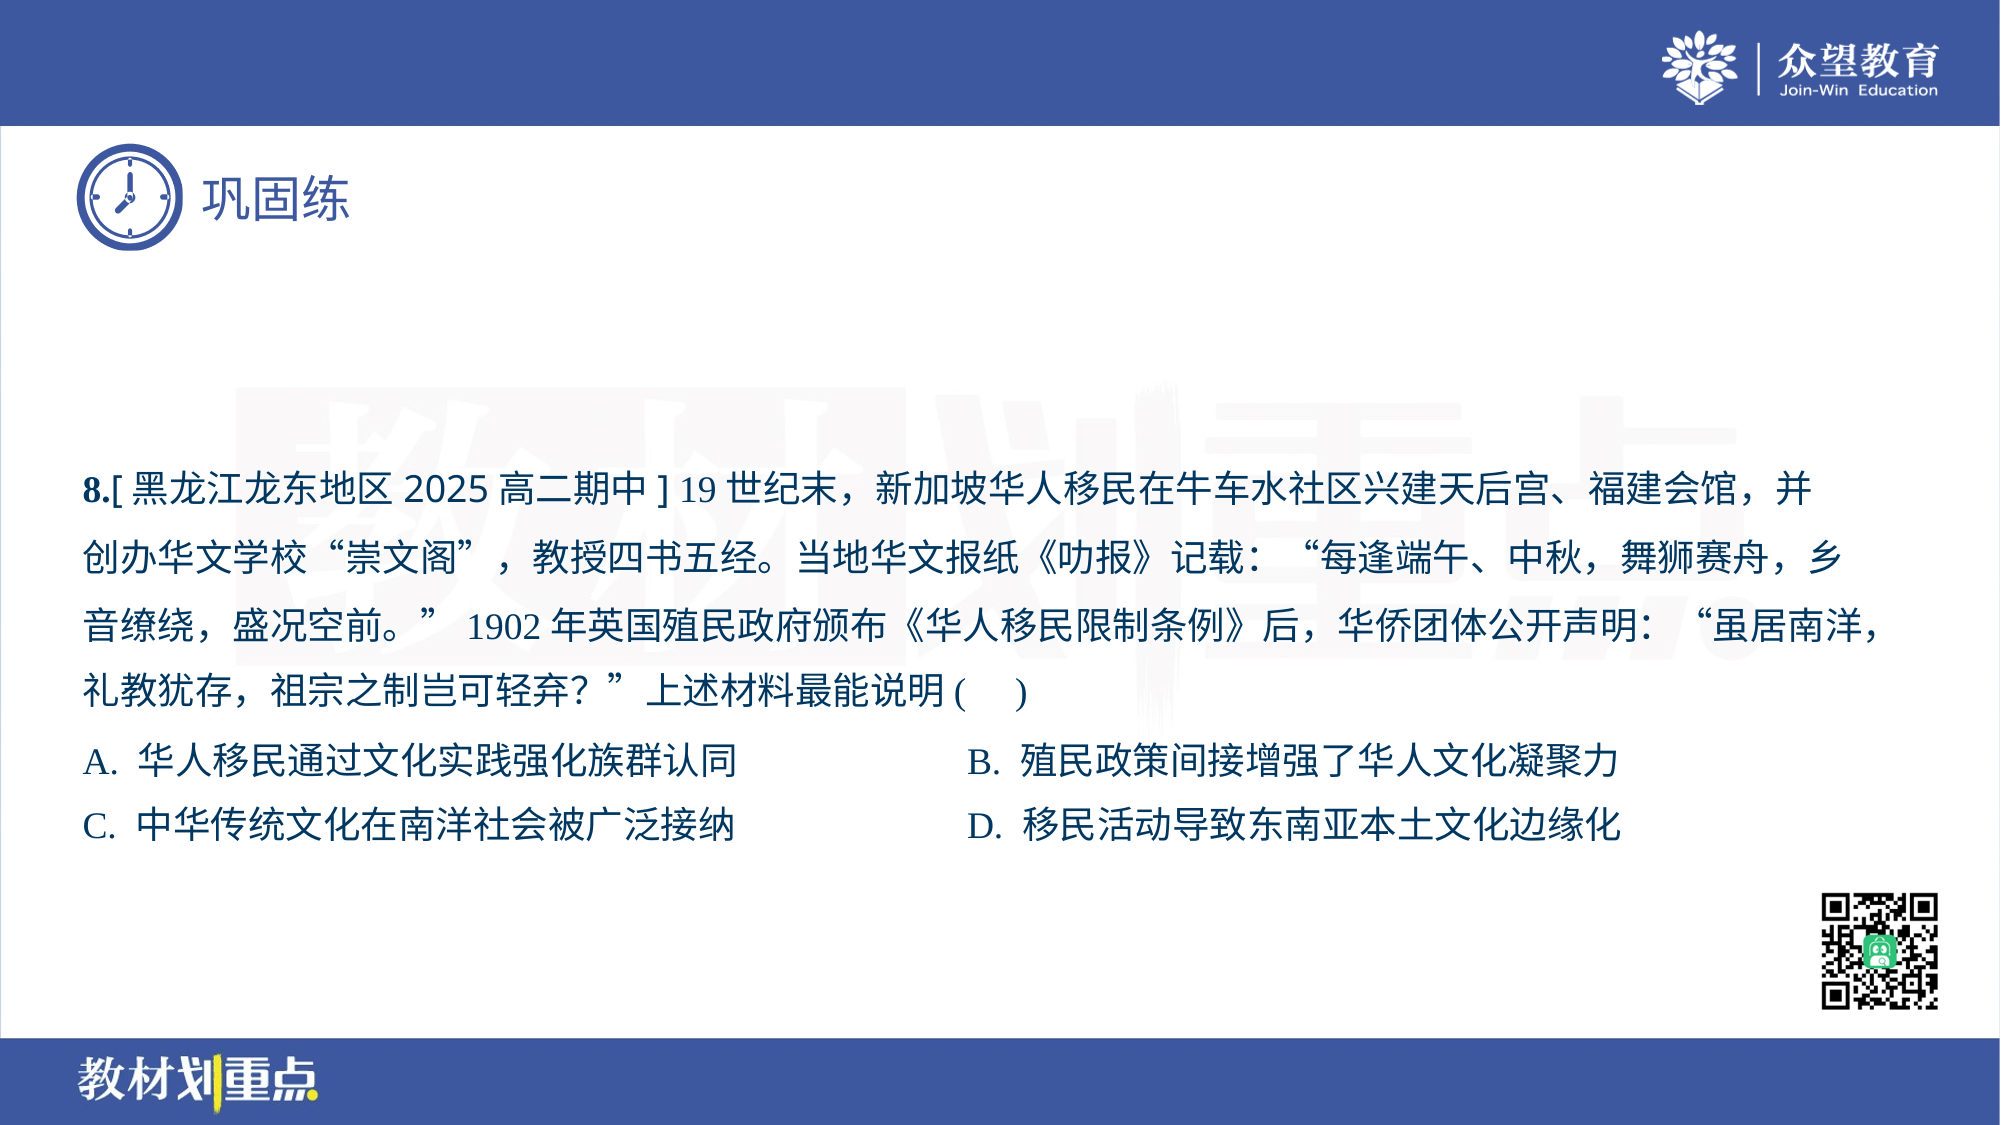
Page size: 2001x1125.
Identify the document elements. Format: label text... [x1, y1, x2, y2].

text_box 8.[黑龙江龙东地区2025高二期中] 19世纪末，新加坡华人移民在牛车水社区兴建天后宫、福建会馆，并 创办华文学校“崇文阁”，教授四书五经。当地华文报纸《叻报》记载：“每逢端午、中秋，舞狮赛舟，乡 音缭绕，盛况空前。”1902年英国殖民政府颁布《华人移民限制条例》后，华侨团体公开声明：“虽居南洋， 礼教犹存，祖宗之制岂可轻弃？”上述材料最能说明( ) [82, 441, 1817, 706]
text_box A. 华人移民通过文化实践强化族群认同 B. 殖民政策间接增强了华人文化凝聚力 C. 中华传统文化在南洋社会被广泛接纳 D. 移民活动导致东南亚本土文化边缘化 [82, 713, 1817, 840]
picture [0, 0, 2000, 1125]
